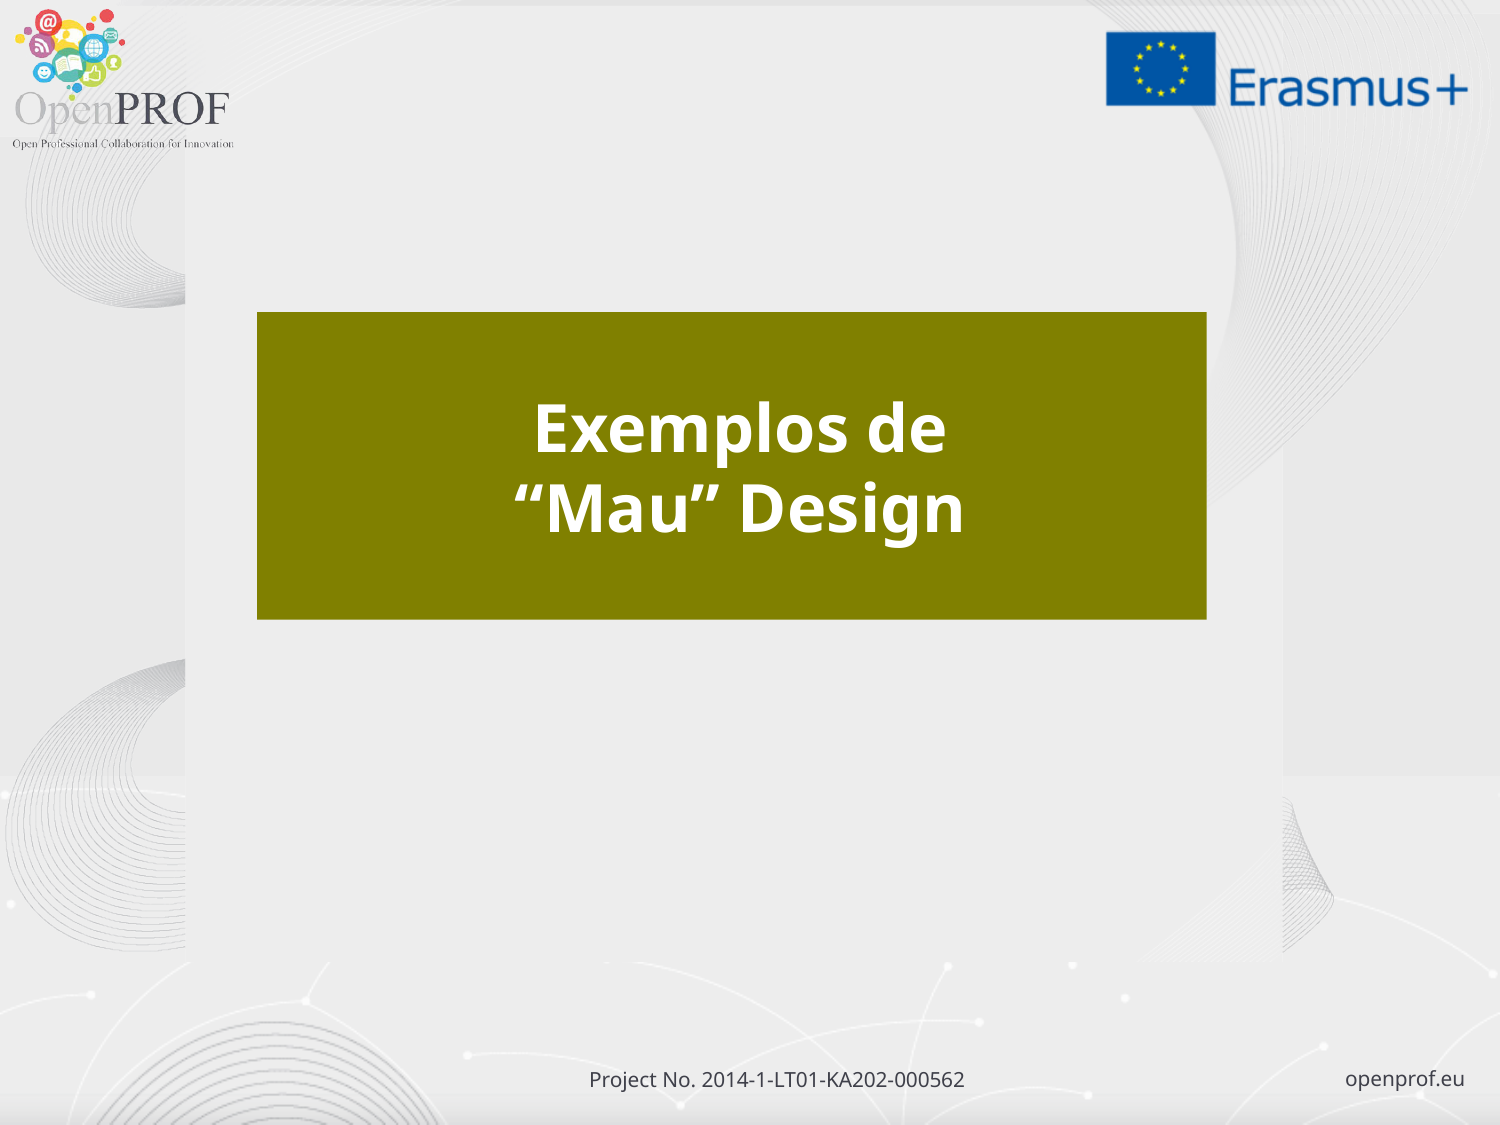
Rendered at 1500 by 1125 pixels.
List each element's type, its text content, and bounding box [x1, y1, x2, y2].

picture [0, 0, 1500, 1125]
title Exemplos de “Mau” Design [257, 312, 1207, 620]
